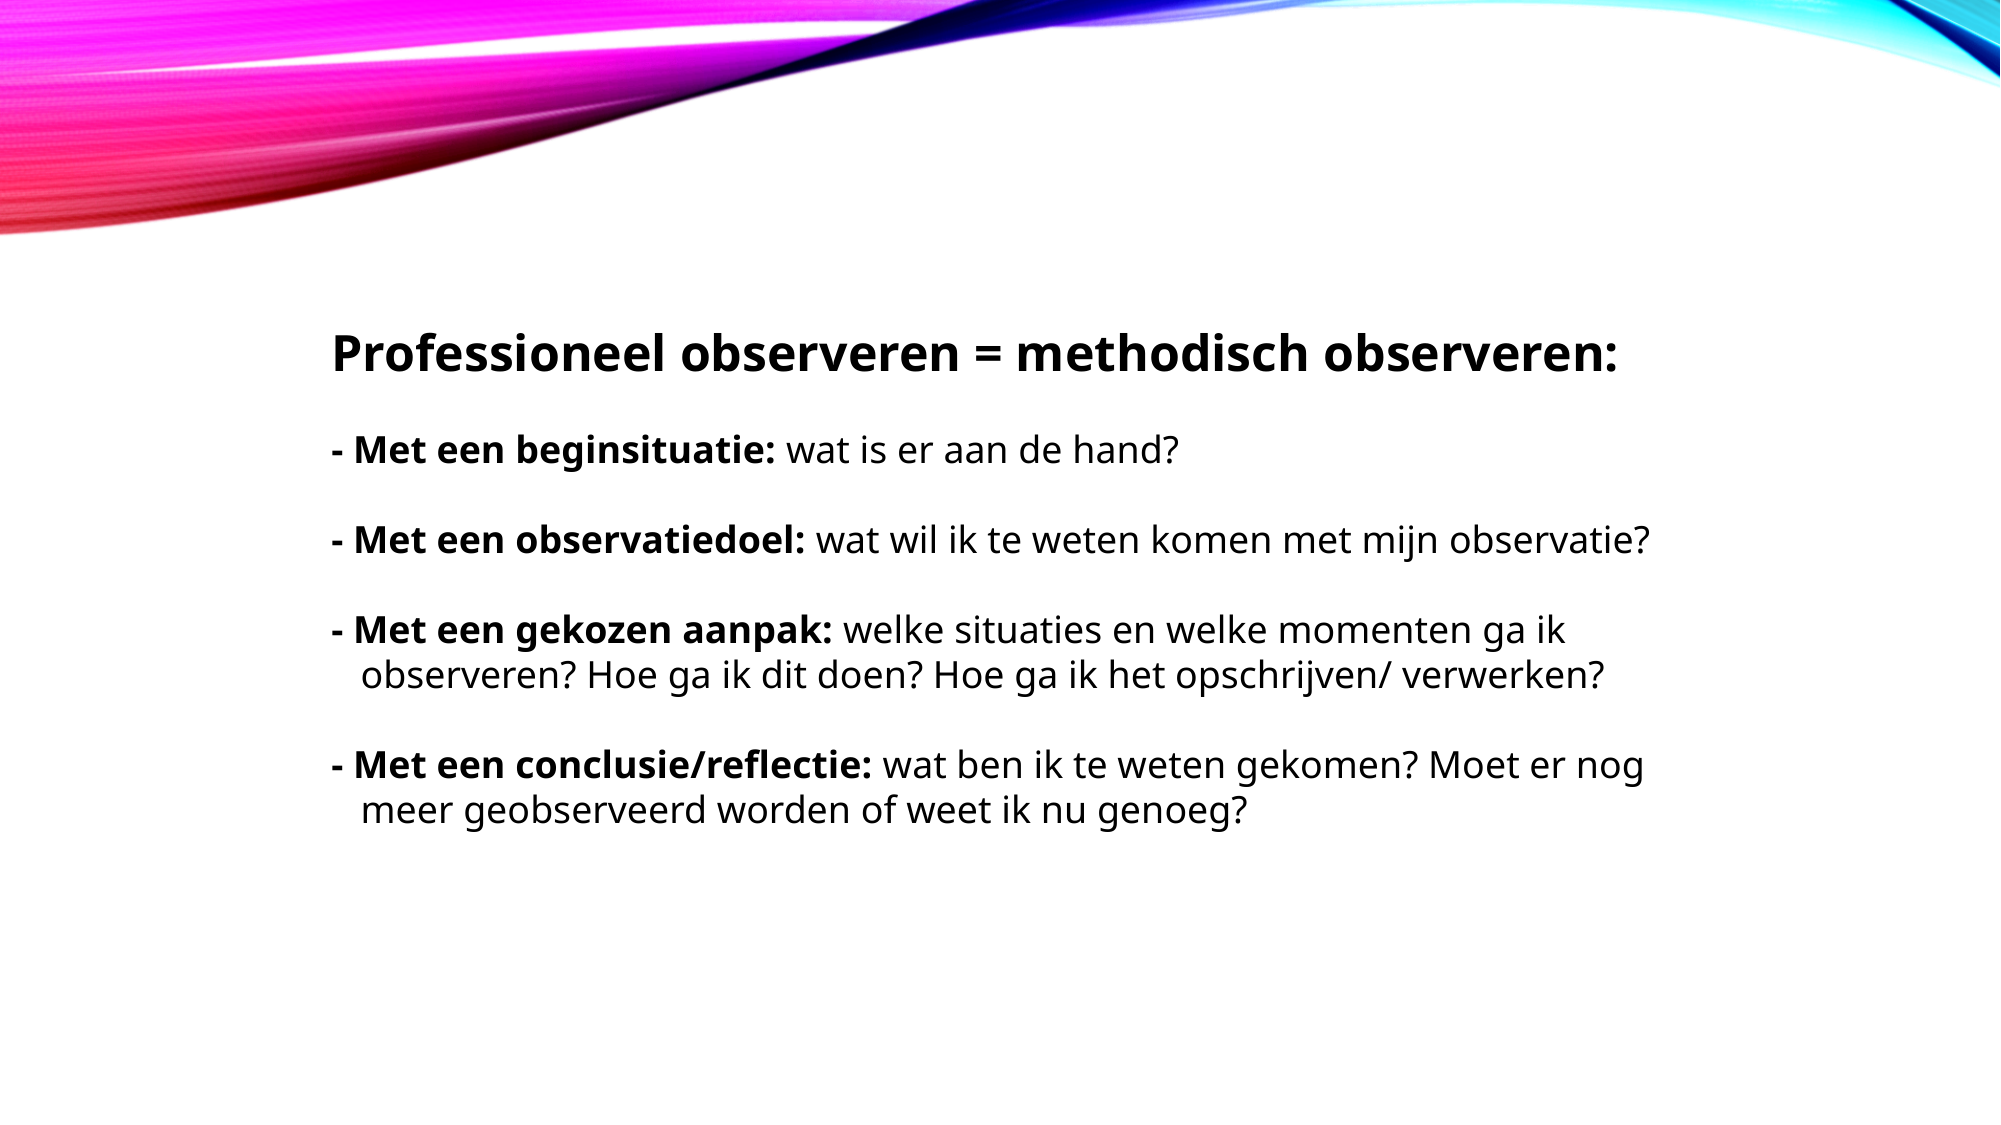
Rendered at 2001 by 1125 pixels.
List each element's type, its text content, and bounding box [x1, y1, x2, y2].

picture [1910, 0, 2000, 45]
text_box Professioneel observeren = methodisch observeren: - Met een beginsituatie: wat is er aan de hand? - Met een observatiedoel: wat wil ik te weten komen met mijn observatie? - Met een gekozen aanpak: welke situaties en welke momenten ga ik observeren? Hoe ga ik dit doen? Hoe ga ik het opschrijven/ verwerken? - Met een conclusie/reflectie: wat ben ik te weten gekomen? Moet er nog meer geobserveerd worden of weet ik nu genoeg? [316, 313, 1723, 929]
picture [0, 0, 2000, 237]
picture [1890, 0, 2000, 75]
